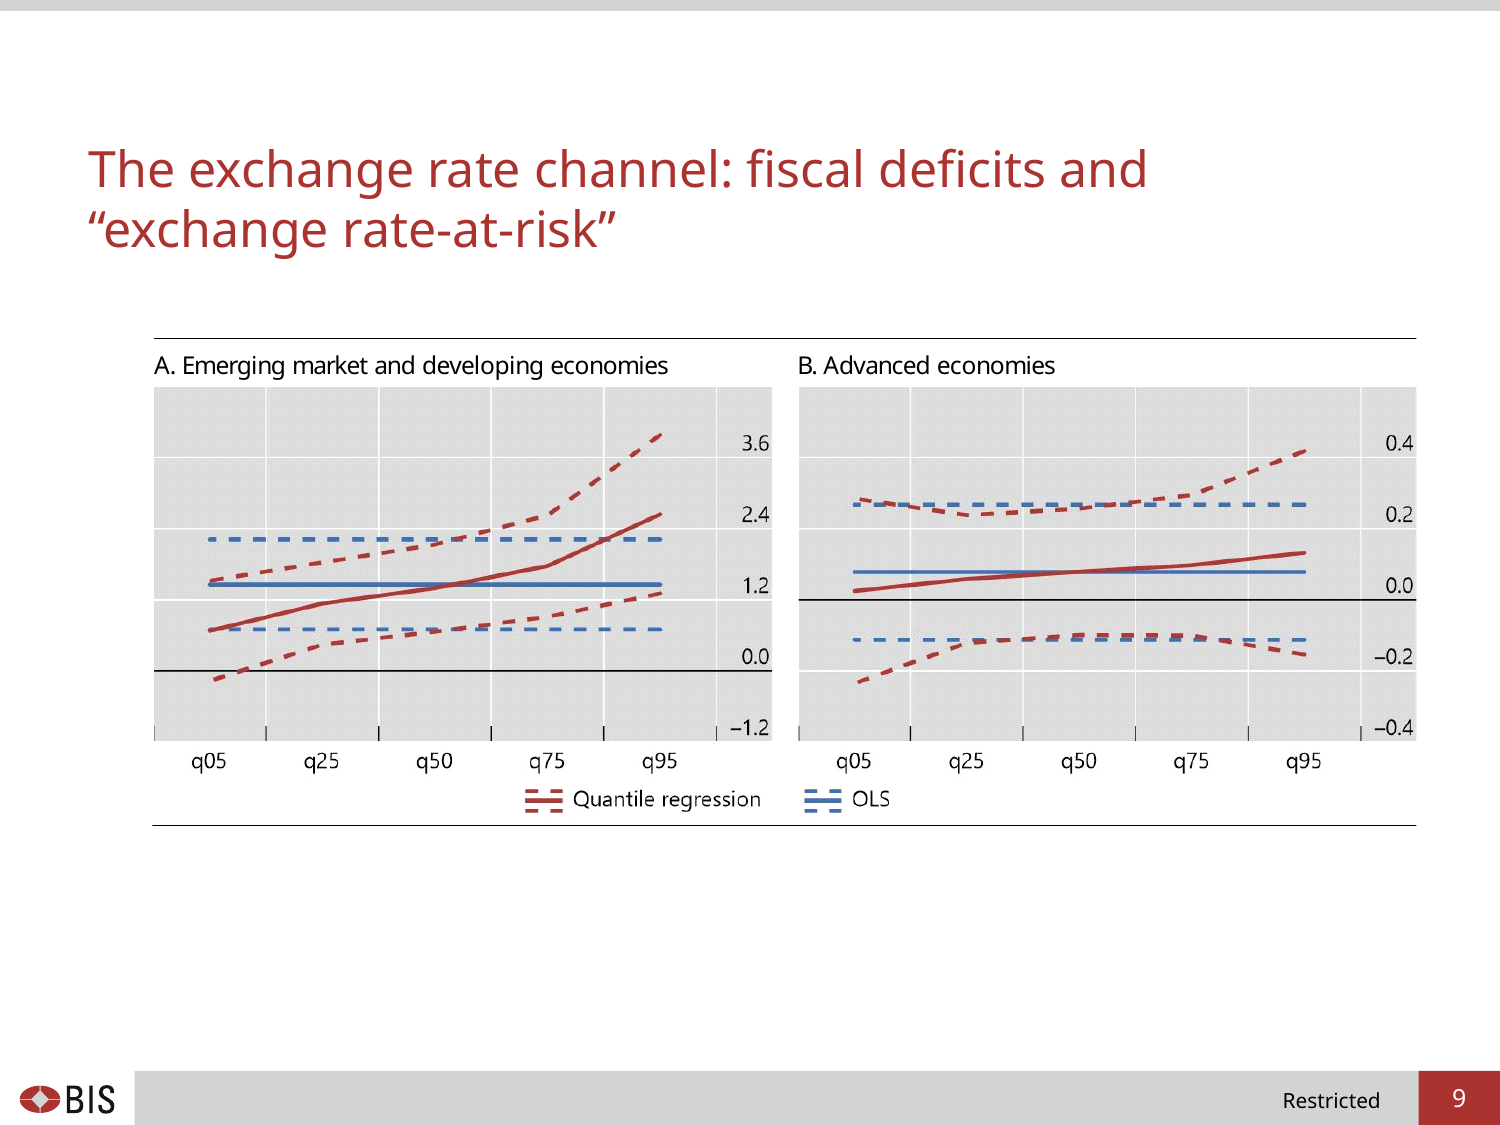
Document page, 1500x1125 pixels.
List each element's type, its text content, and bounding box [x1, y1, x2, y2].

title The exchange rate channel: fiscal deficits and “exchange rate-at-risk” [88, 137, 1398, 214]
picture [152, 337, 1417, 888]
slide_number 9 [1418, 1074, 1500, 1125]
